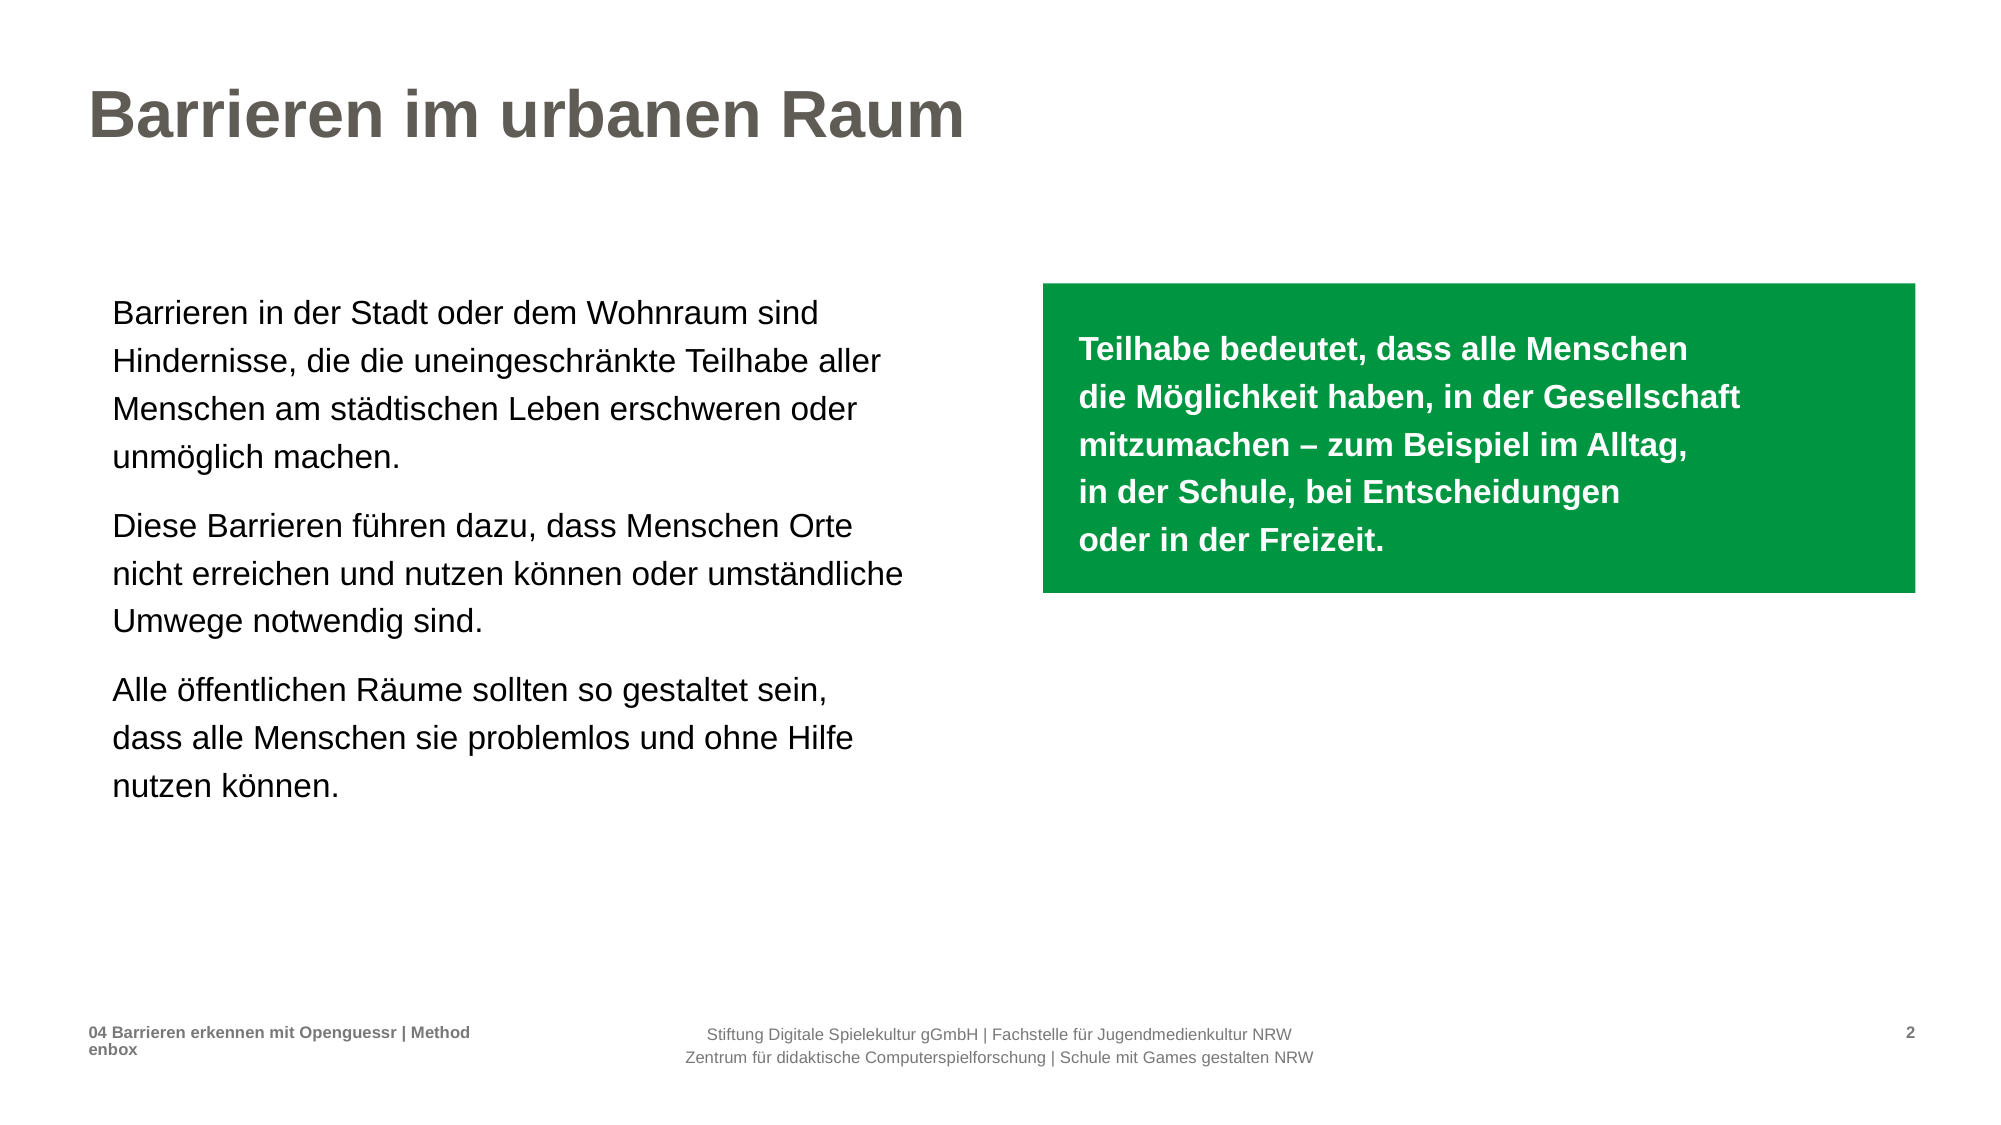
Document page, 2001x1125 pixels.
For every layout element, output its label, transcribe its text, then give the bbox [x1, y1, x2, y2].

title Barrieren im urbanen Raum [88, 79, 1916, 228]
list Barrieren in der Stadt oder dem Wohnraum sind Hindernisse, die die uneingeschränkte Teilhabe aller Menschen am städtischen Leben erschweren oder unmöglich machen. Diese Barrieren führen dazu, dass Menschen Orte nicht erreichen und nutzen können oder umständliche Umwege notwendig sind. Alle öffentlichen Räume sollten so gestaltet sein, dass alle Menschen sie problemlos und ohne Hilfe nutzen können. [88, 283, 957, 963]
footer 04 Barrieren erkennen mit Openguessr | Methodenbox [88, 1021, 473, 1081]
slide_number 2 [1820, 1021, 1916, 1081]
list Teilhabe bedeutet, dass alle Menschen die Möglichkeit haben, in der Gesellschaft mitzumachen – zum Beispiel im Alltag, in der Schule, bei Entscheidungen oder in der Freizeit. [1043, 283, 1916, 593]
